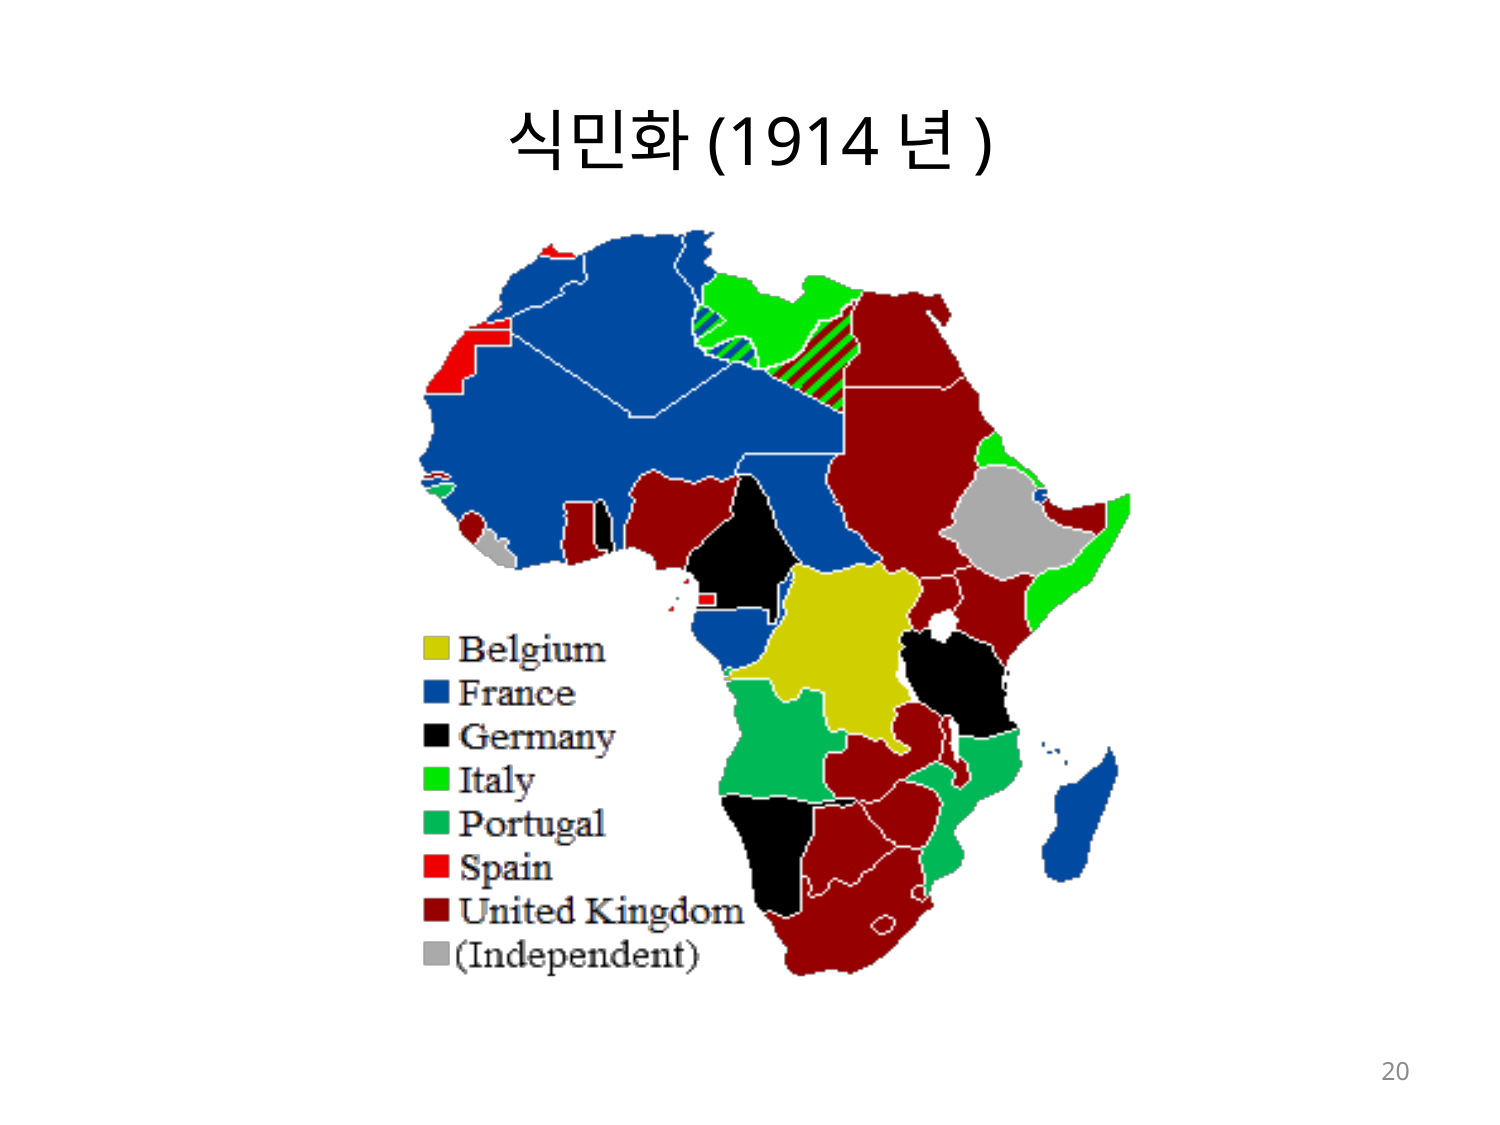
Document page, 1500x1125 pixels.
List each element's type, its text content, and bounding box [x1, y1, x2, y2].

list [407, 219, 1164, 1000]
title 식민화(1914년) [75, 45, 1425, 233]
slide_number 20 [1074, 1042, 1425, 1103]
